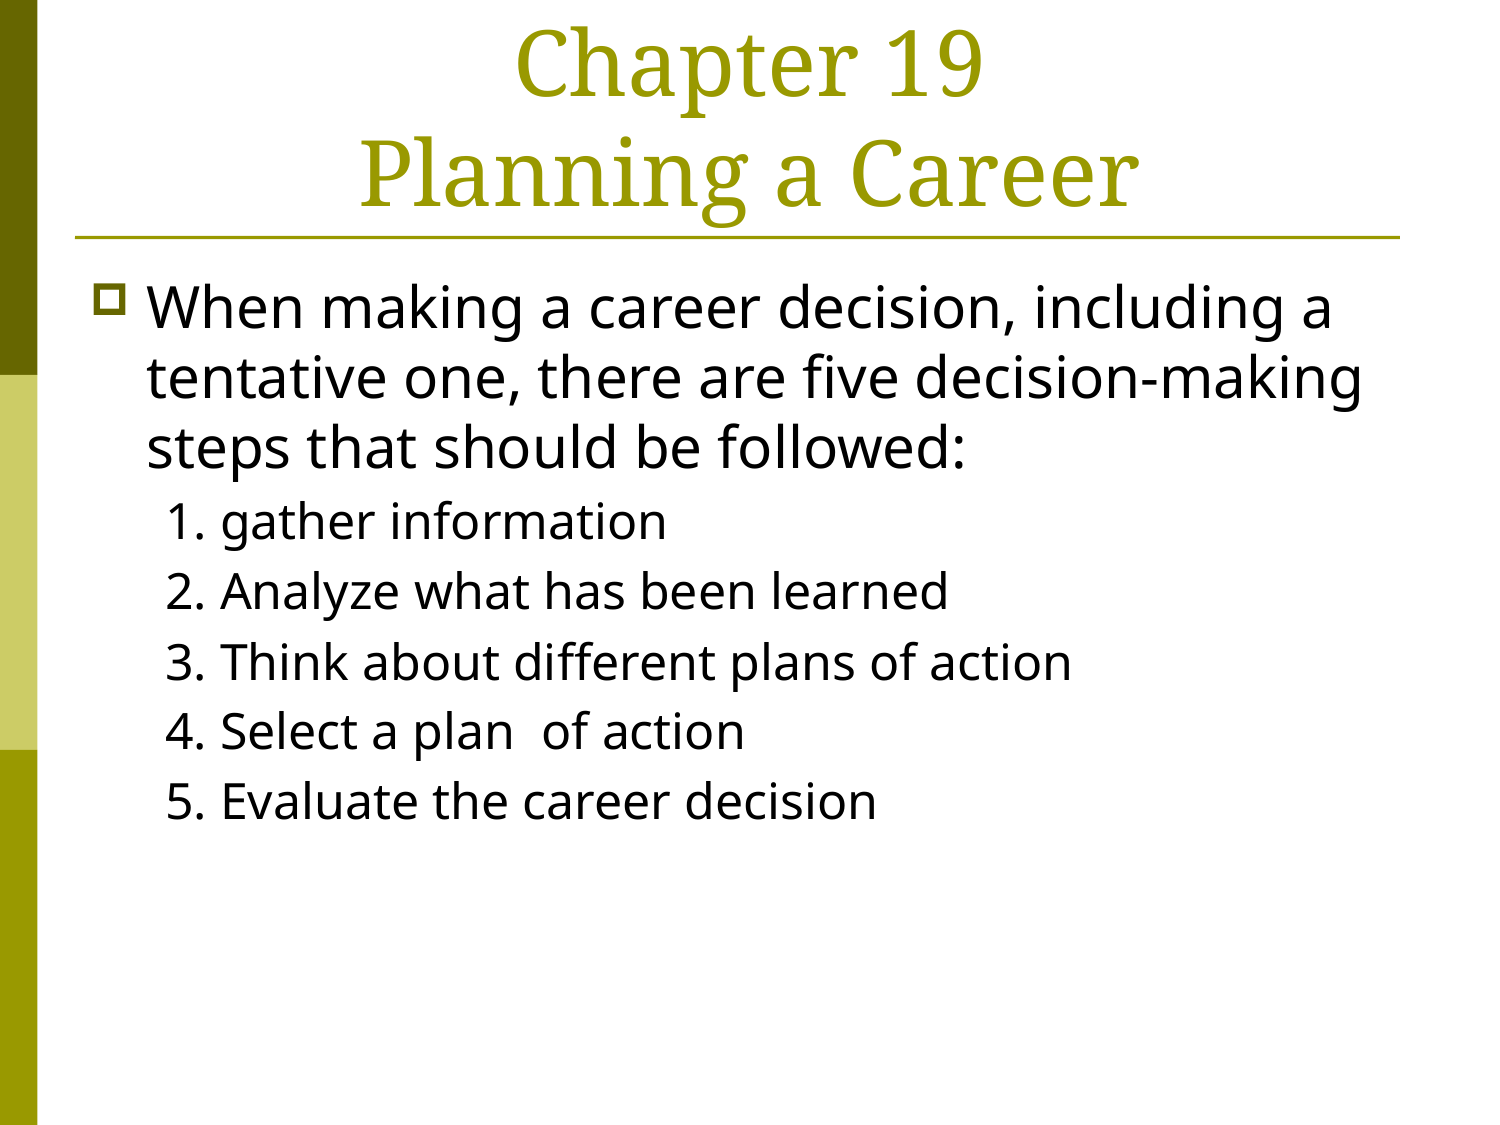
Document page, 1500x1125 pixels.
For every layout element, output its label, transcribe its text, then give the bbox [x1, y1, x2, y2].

title Chapter 19 Planning a Career [74, 45, 1426, 233]
list When making a career decision, including a tentative one, there are five decision-making steps that should be followed: 1. gather information 2. Analyze what has been learned 3. Think about different plans of action 4. Select a plan of action 5. Evaluate the career decision [74, 262, 1426, 1006]
